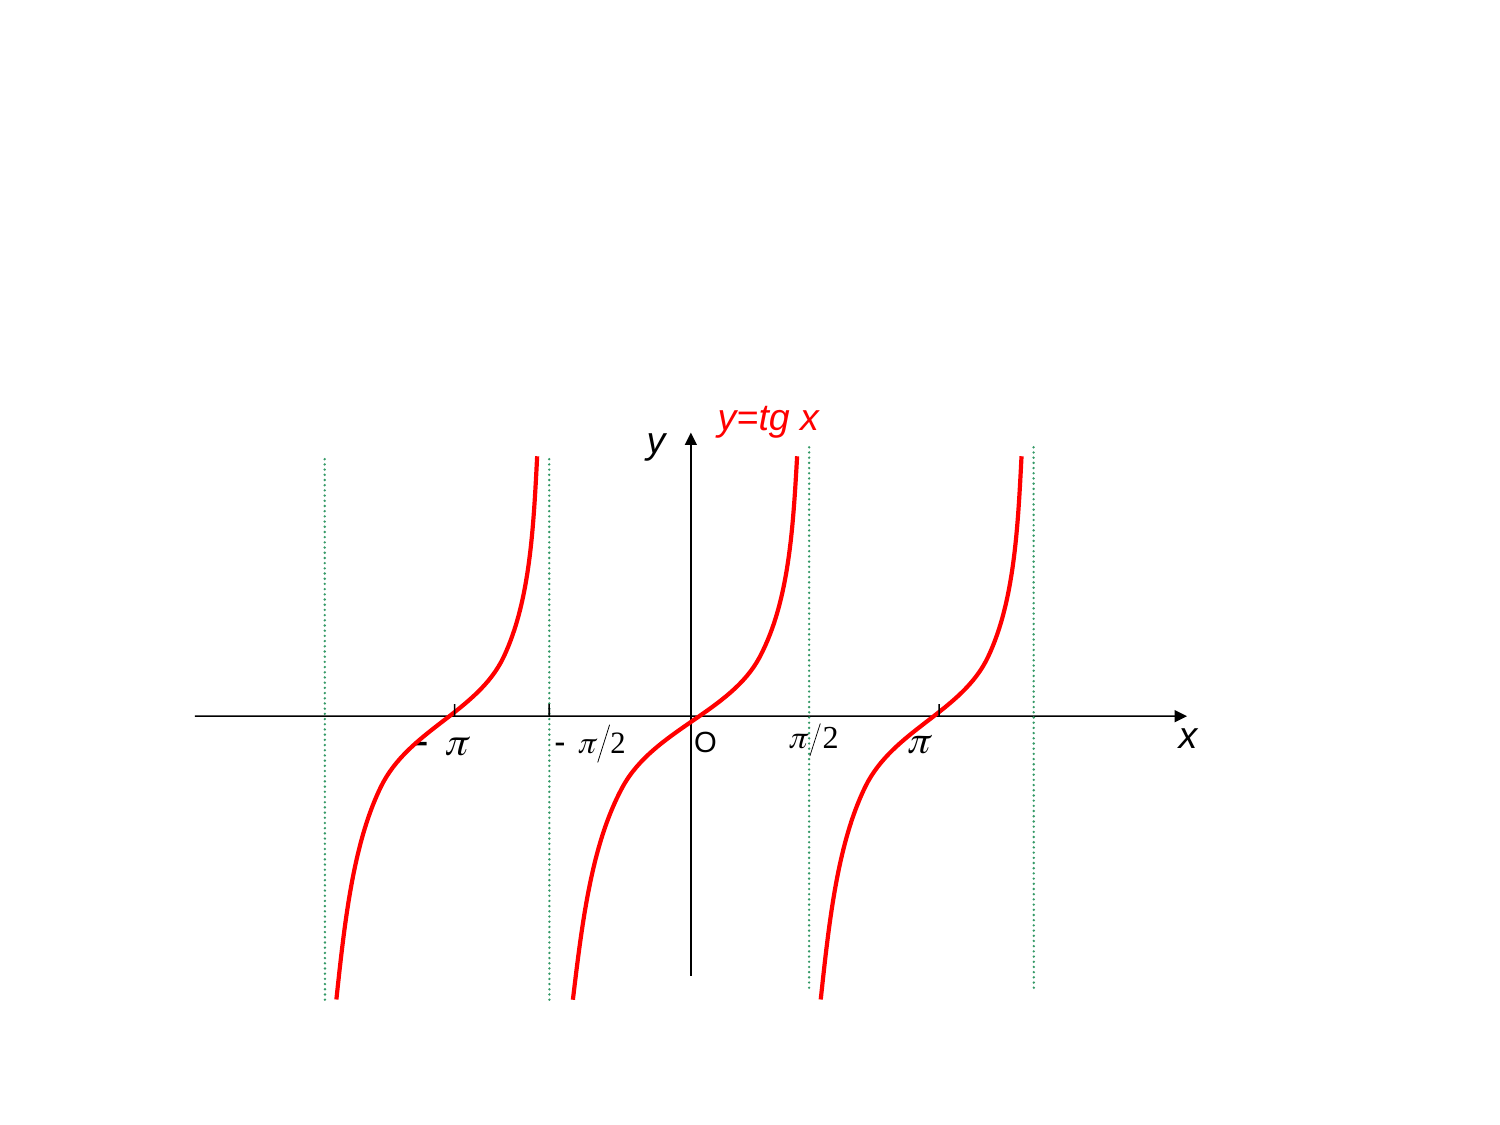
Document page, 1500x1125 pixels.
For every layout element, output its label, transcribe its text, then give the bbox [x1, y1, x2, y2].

text_box y=tg x [702, 385, 845, 446]
text_box О [679, 716, 732, 766]
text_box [548, 715, 632, 770]
text_box [572, 456, 798, 1000]
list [407, 727, 479, 768]
text_box [820, 745, 905, 1000]
text_box [684, 432, 698, 713]
text_box [921, 456, 1022, 726]
text_box [336, 756, 419, 1000]
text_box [903, 727, 940, 764]
text_box у [631, 408, 681, 469]
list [785, 715, 845, 762]
text_box х [1163, 704, 1213, 764]
text_box [436, 456, 538, 726]
